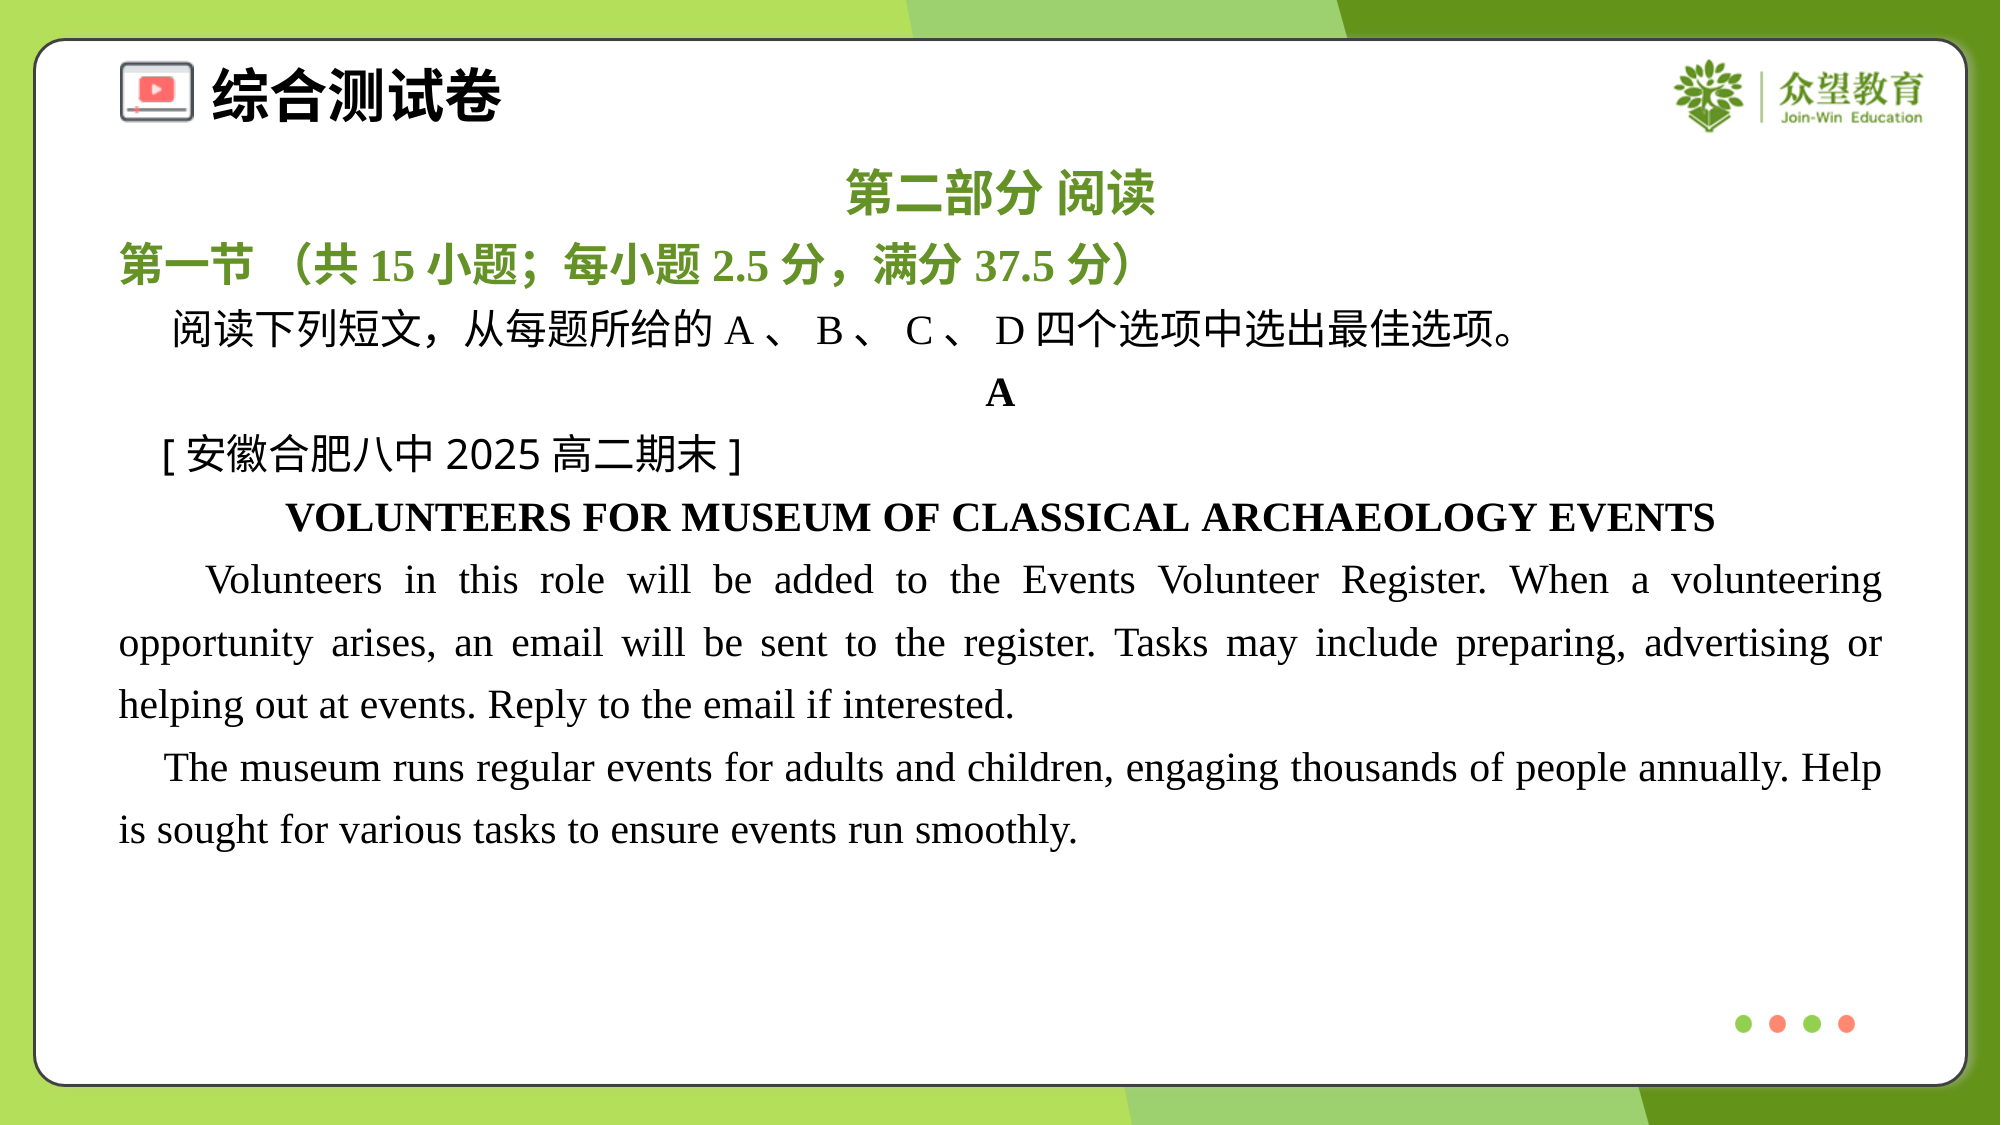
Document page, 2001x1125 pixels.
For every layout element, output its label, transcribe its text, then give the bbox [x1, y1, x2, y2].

text_box 第二部分 阅读 [118, 146, 1883, 221]
text_box 阅读下列短文，从每题所给的A、B、C、D四个选项中选出最佳选项。 A [安徽合肥八中2025高二期末] VOLUNTEERS FOR MUSEUM OF CLASSICAL ARCHAEOLOGY EVENTS Volunteers in this role will be added to the Events Volunteer Register. When a volunteering opportunity arises, an email will be sent to the register. Tasks may include preparing, advertising or helping out at events. Reply to the email if interested. The museum runs regular events for adults and children, engaging thousands of people annually. Help is sought for various tasks to ensure events run smoothly. [118, 289, 1883, 847]
text_box 第一节 （共15小题；每小题2.5分，满分37.5分） [118, 221, 1883, 289]
picture [0, 0, 2000, 1125]
